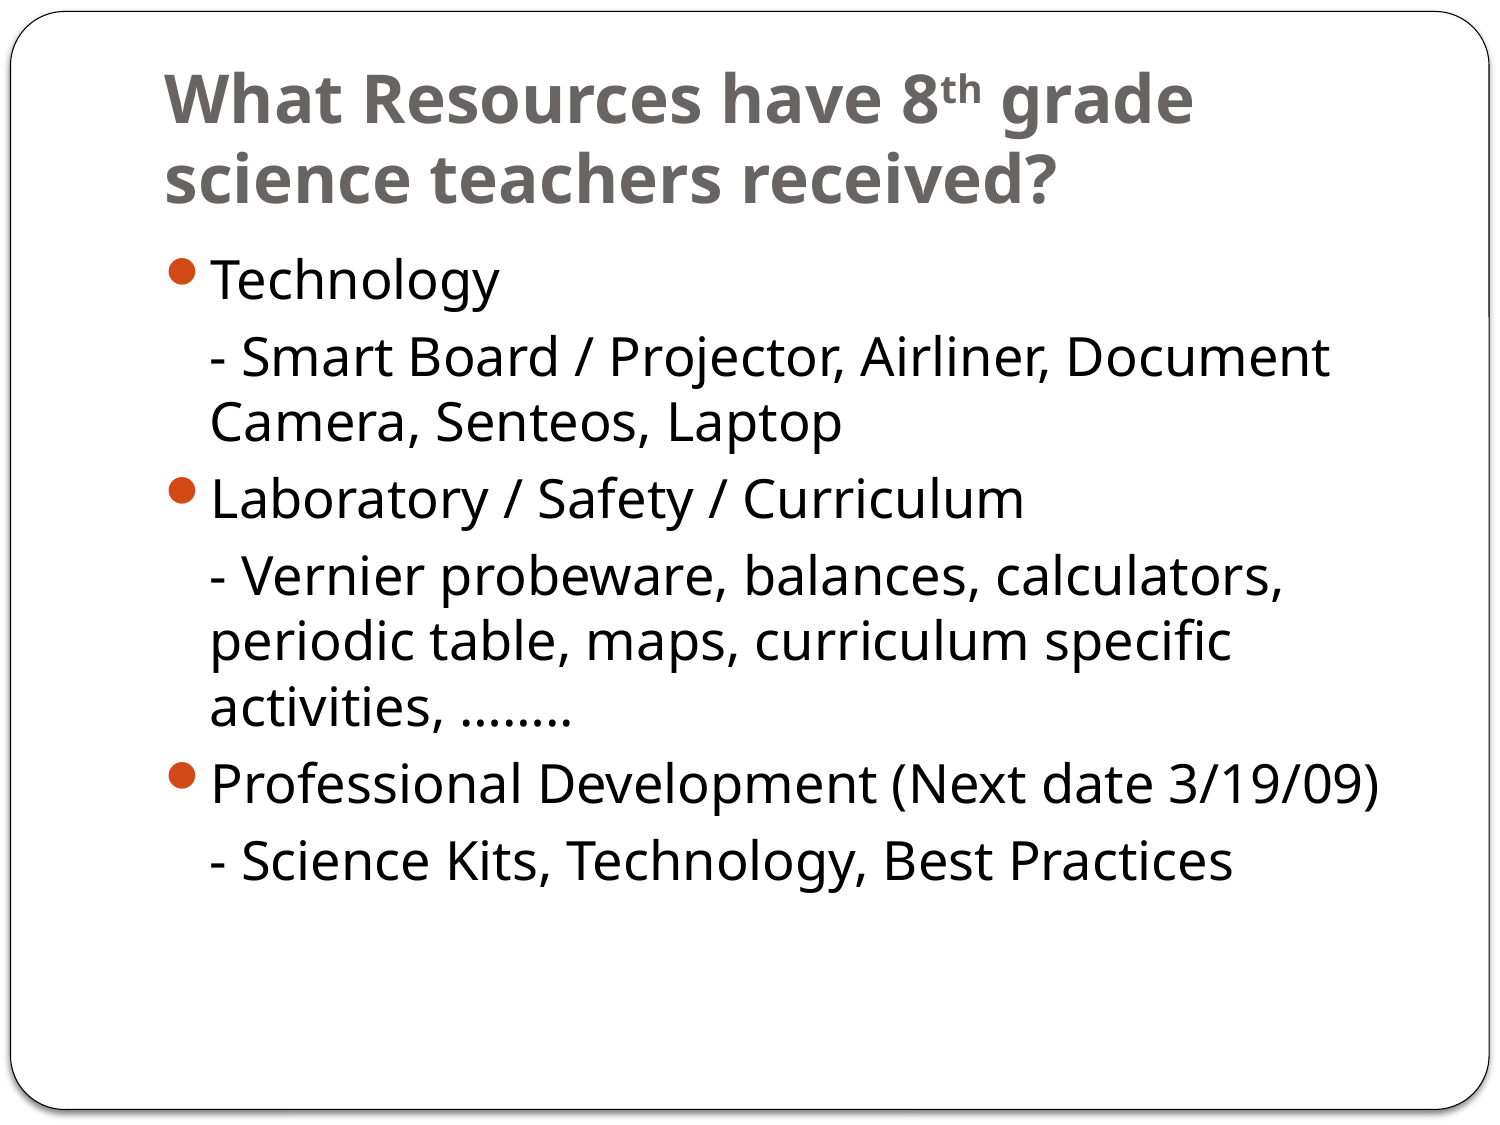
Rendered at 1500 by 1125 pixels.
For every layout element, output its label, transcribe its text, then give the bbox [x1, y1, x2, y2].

list Technology - Smart Board / Projector, Airliner, Document Camera, Senteos, Laptop Laboratory / Safety / Curriculum - Vernier probeware, balances, calculators, periodic table, maps, curriculum specific activities, …….. Professional Development (Next date 3/19/09) - Science Kits, Technology, Best Practices [150, 237, 1425, 988]
title What Resources have 8th grade science teachers received? [150, 45, 1425, 233]
